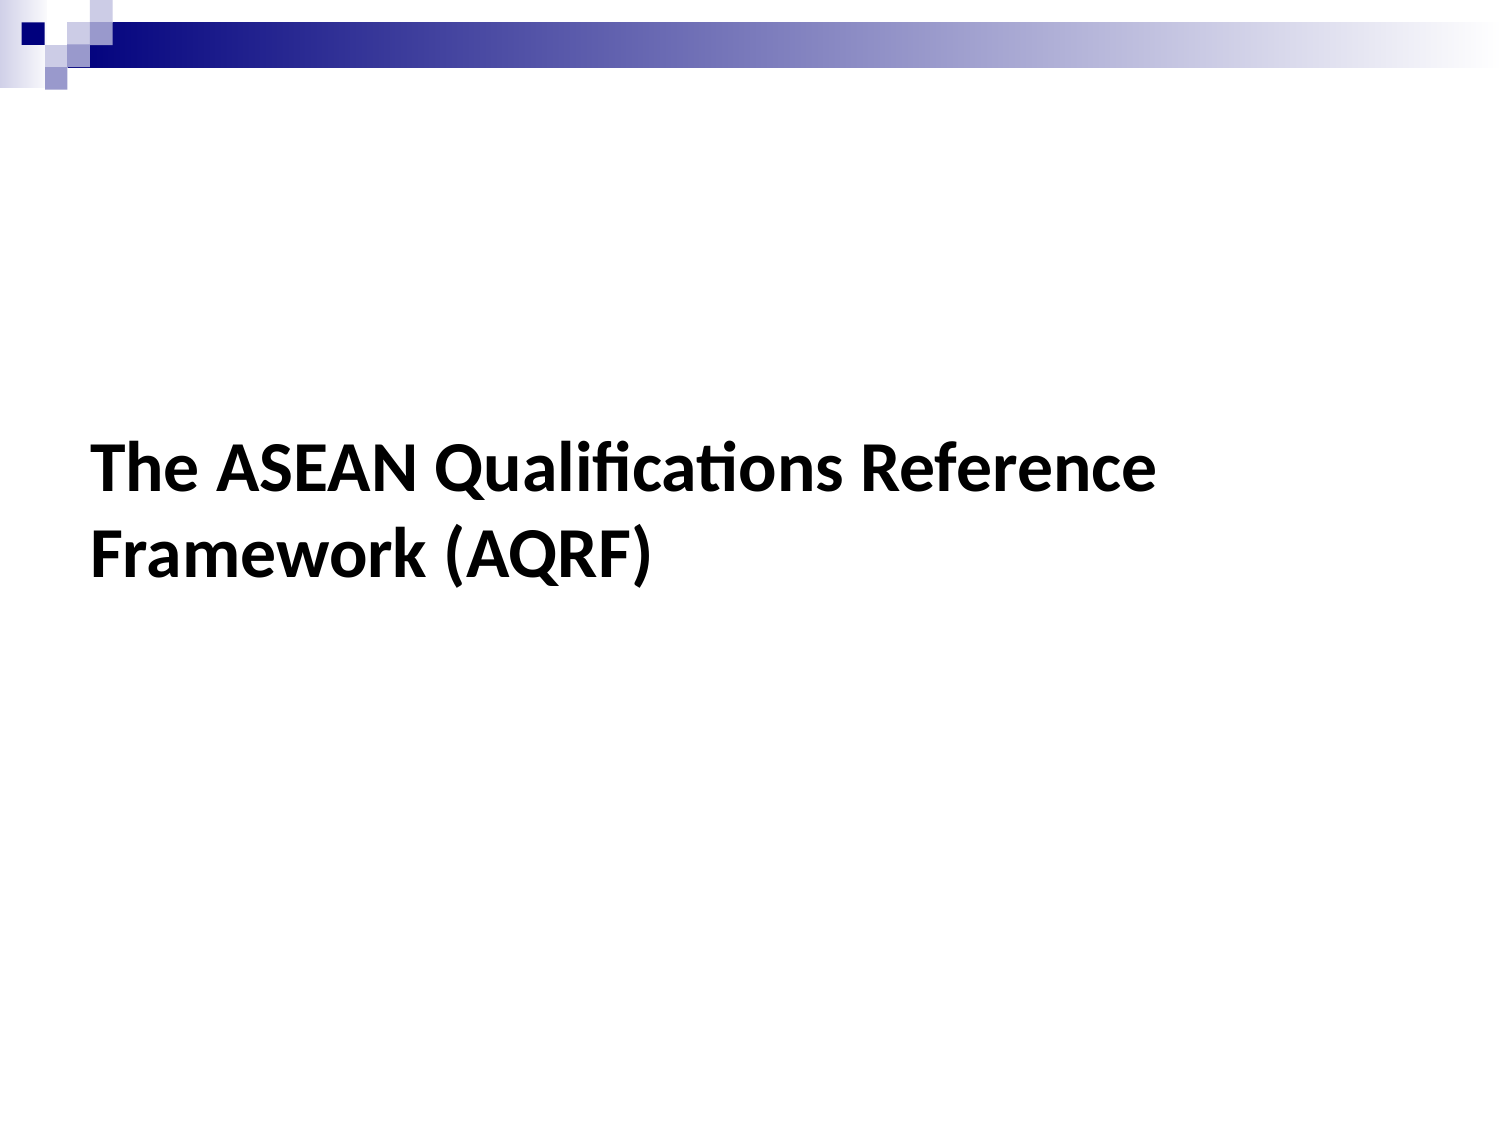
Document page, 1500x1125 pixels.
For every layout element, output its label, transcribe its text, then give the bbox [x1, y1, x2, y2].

title The ASEAN Qualifications Reference Framework (AQRF) [74, 412, 1426, 601]
